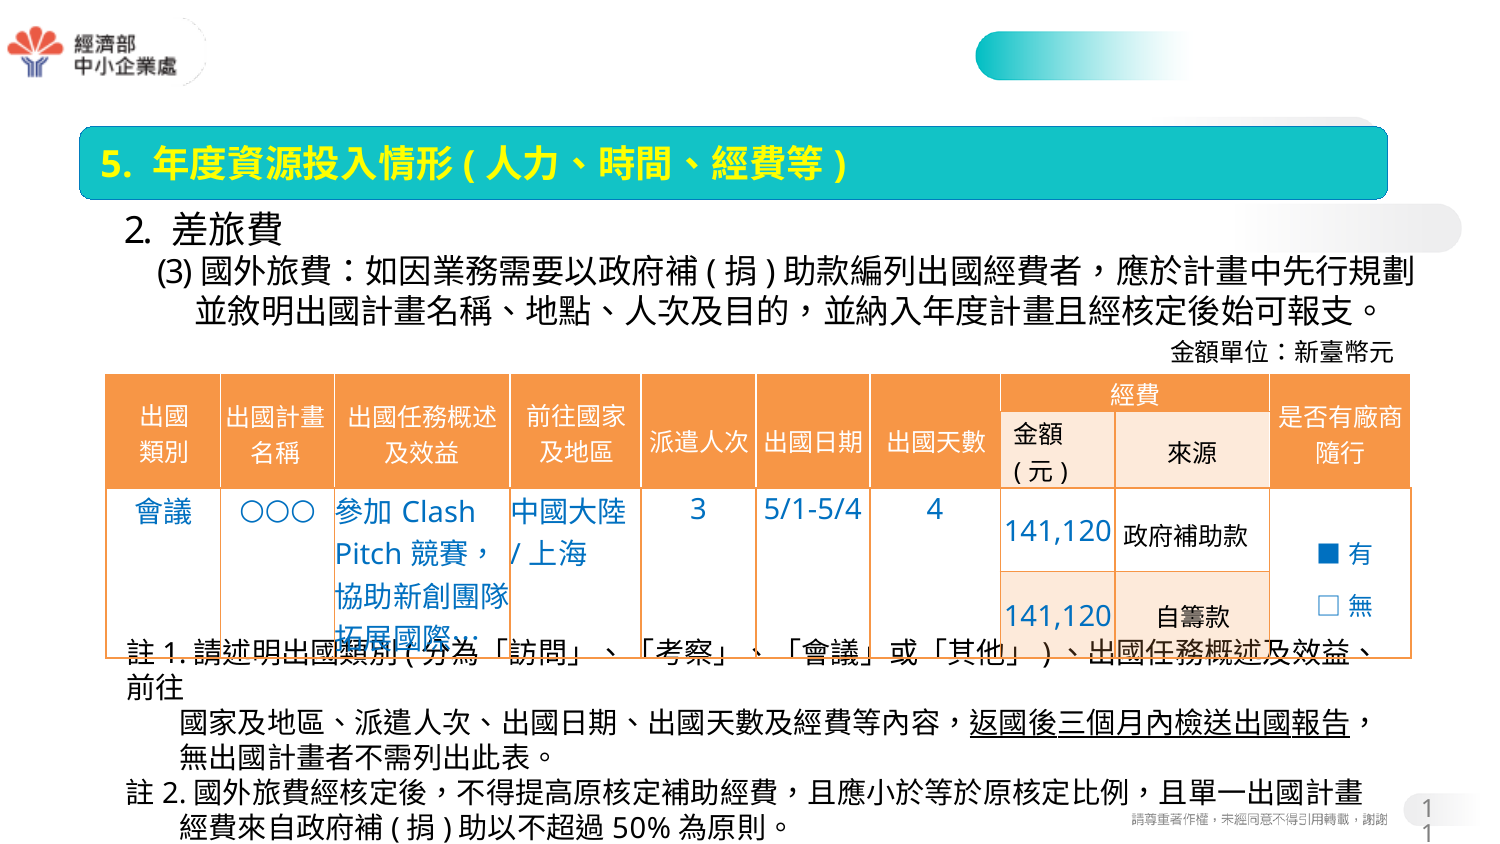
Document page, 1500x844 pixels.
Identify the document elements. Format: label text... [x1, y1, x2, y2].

table_header 出國任務概述及效益 [335, 376, 509, 487]
table_cell 自籌款 [1116, 572, 1269, 657]
slide_number 11 [1405, 787, 1464, 833]
table_header 出國日期 [757, 376, 869, 487]
table_cell ■有 □無 [1270, 489, 1410, 657]
table_header 前往國家 及地區 [511, 376, 640, 487]
table_cell 來源 [1116, 412, 1269, 487]
table_header 經費 [1001, 376, 1269, 411]
text_box 5. 年度資源投入情形(人力、時間、經費等) [79, 126, 1388, 200]
table_cell 4 [871, 489, 1000, 657]
table_cell 141,120 [1001, 572, 1114, 657]
table_cell 141,120 [1001, 489, 1114, 571]
table_cell 政府補助款 [1116, 489, 1269, 571]
table_cell 參加Clash Pitch競賽，協助新創團隊拓展國際… [335, 489, 509, 657]
table_header 出國天數 [871, 376, 1000, 487]
table_cell 5/1-5/4 [757, 489, 869, 657]
picture [0, 0, 1500, 844]
table_header 派遣人次 [642, 376, 755, 487]
table_cell 金額(元) [1001, 412, 1114, 487]
table_header 是否有廠商 隨行 [1270, 376, 1410, 487]
table_cell 會議 [107, 489, 220, 657]
table_cell 3 [642, 489, 755, 657]
text_box 金額單位：新臺幣元 [1155, 329, 1411, 374]
text_box 2. 差旅費 (3)國外旅費：如因業務需要以政府補(捐)助款編列出國經費者，應於計畫中先行規劃並敘明出國計畫名稱、地點、人次及目的，並納入年度計畫且經核定後始可報支。 [121, 185, 1424, 331]
text_box 註1.請述明出國類別(分為「訪問」、「考察」、「會議」或「其他」)、出國任務概述及效益、前往 國家及地區、派遣人次、出國日期、出國天數及經費等內容，返國後三個月內檢送出國報告， 無出國計畫者不需列出此表。 註2.國外旅費經核定後，不得提高原核定補助經費，且應小於等於原核定比例，且單一出國計畫經費來自政府補(捐)助以不超過50%為原則。 [123, 659, 1395, 844]
table_header 出國 類別 [107, 376, 220, 487]
table_cell ○○○ [221, 489, 334, 657]
table_cell 中國大陸/上海 [511, 489, 640, 657]
table_header 出國計畫 名稱 [221, 376, 334, 487]
